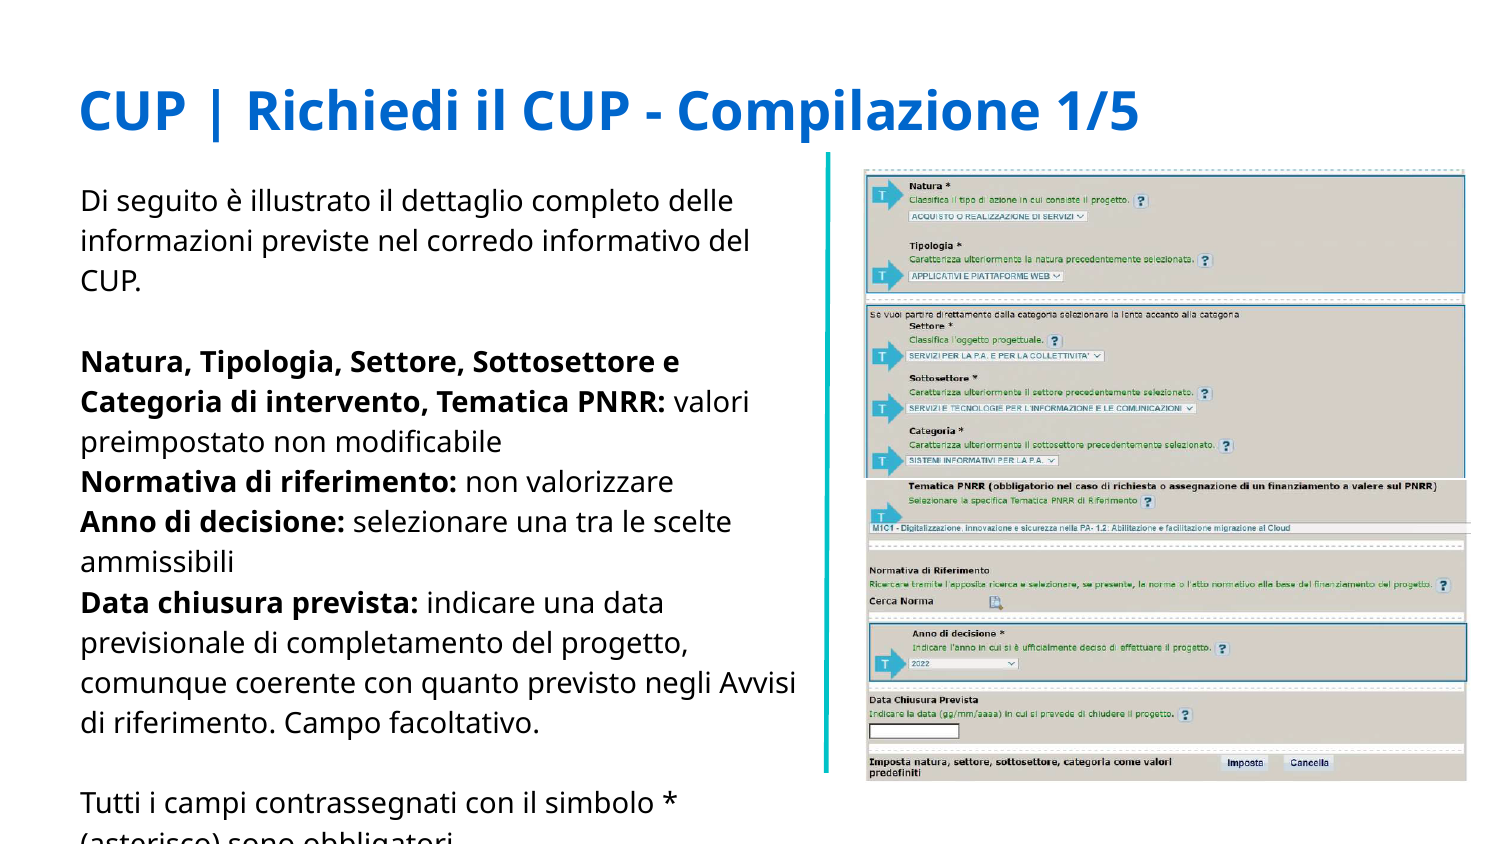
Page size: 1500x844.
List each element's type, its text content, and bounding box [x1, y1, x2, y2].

text_box CUP | Richiedi il CUP - Compilazione 1/5 [63, 64, 1197, 153]
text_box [825, 151, 829, 774]
subtitle Di seguito è illustrato il dettaglio completo delle informazioni previste nel corredo informativo del CUP. Natura, Tipologia, Settore, Sottosettore e Categoria di intervento, Tematica PNRR: valori preimpostato non modificabile Normativa di riferimento: non valorizzare Anno di decisione: selezionare una tra le scelte ammissibili Data chiusura prevista: indicare una data previsionale di completamento del progetto, comunque coerente con quanto previsto negli Avvisi di riferimento. Campo facoltativo. Tutti i campi contrassegnati con il simbolo * (asterisco) sono obbligatori. [65, 162, 834, 786]
picture [861, 165, 1471, 783]
